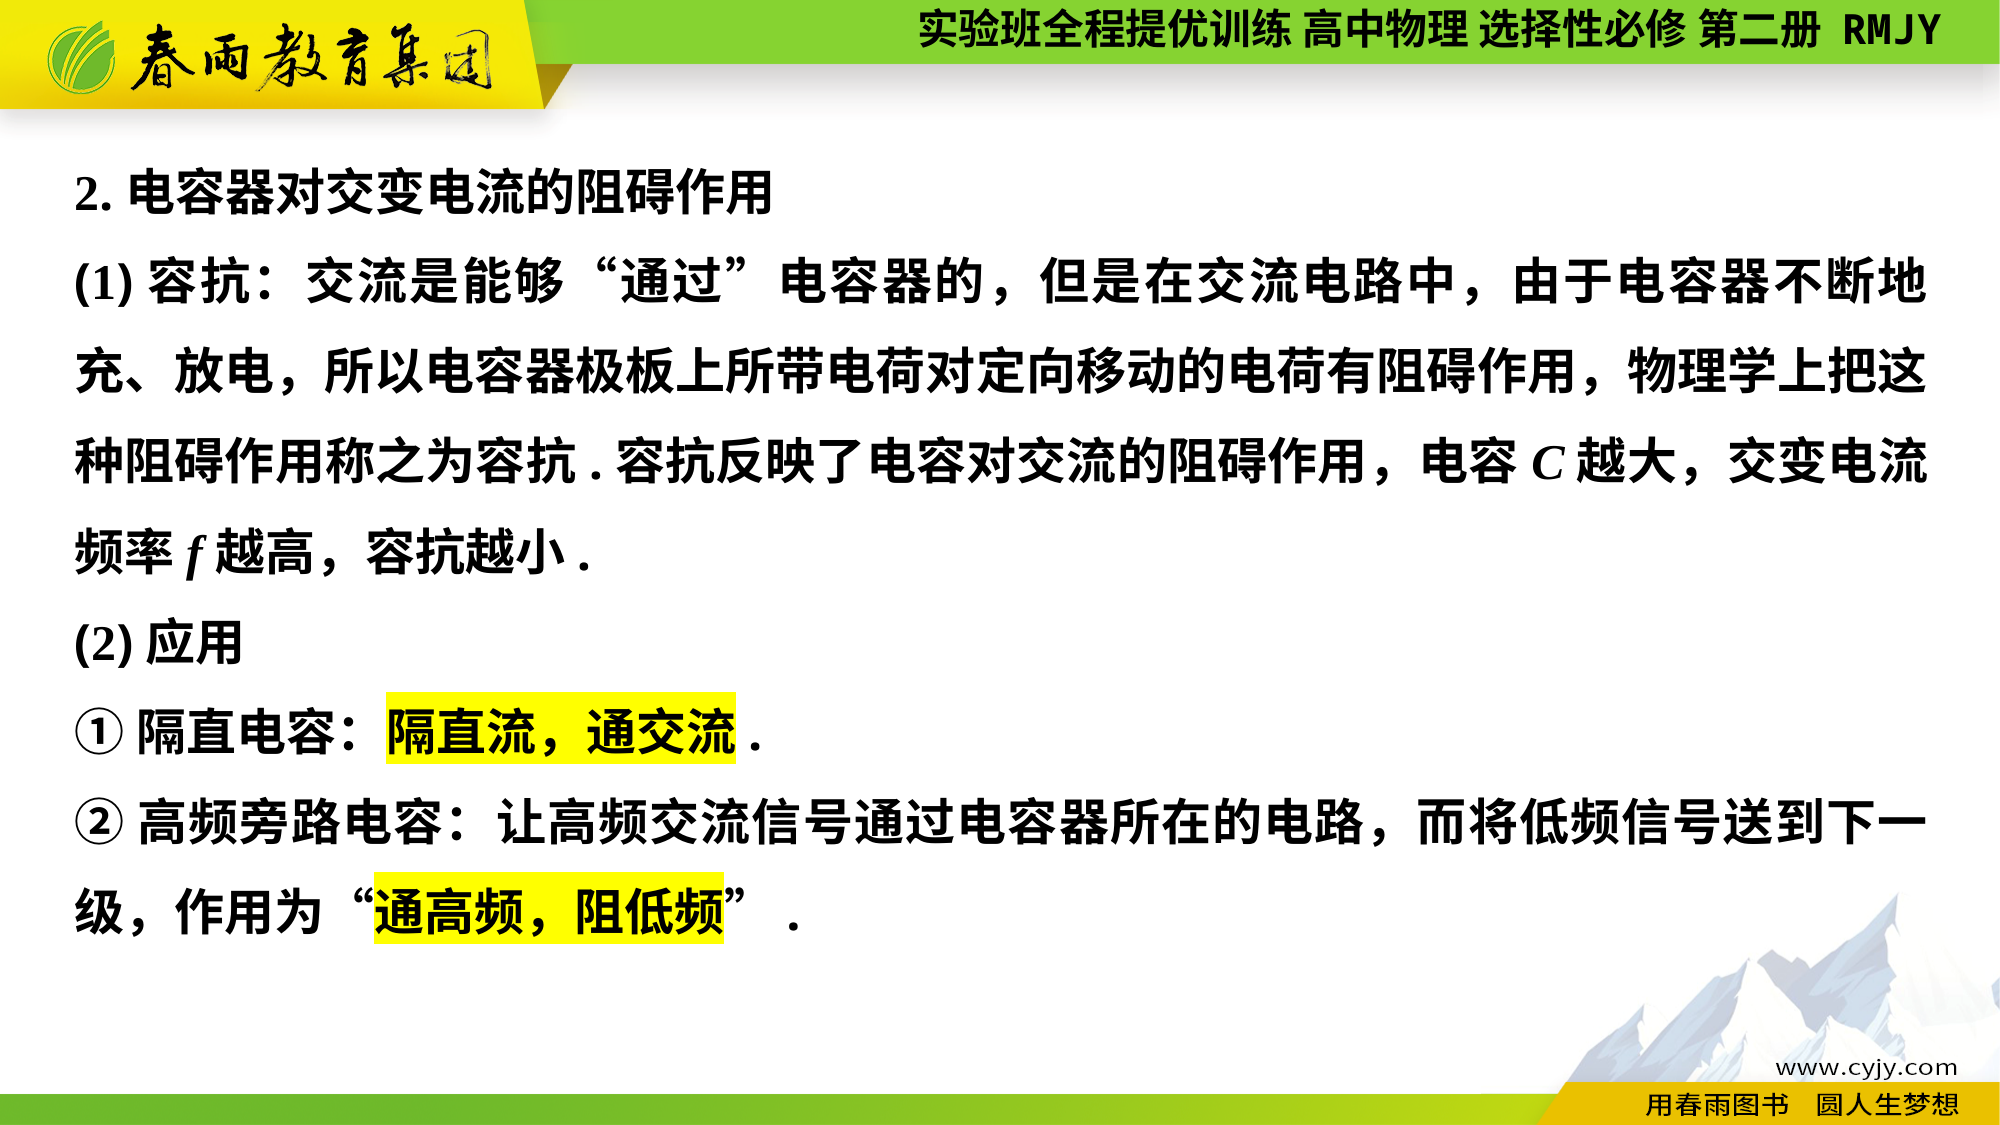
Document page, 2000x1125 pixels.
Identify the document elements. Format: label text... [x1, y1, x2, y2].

list 2.电容器对交变电流的阻碍作用 (1)容抗：交流是能够“通过”电容器的，但是在交流电路中，由于电容器不断地充、放电，所以电容器极板上所带电荷对定向移动的电荷有阻碍作用，物理学上把这种阻碍作用称之为容抗.容抗反映了电容对交流的阻碍作用，电容C越大，交变电流频率f越高，容抗越小. (2)应用 ①隔直电容：隔直流，通交流. ②高频旁路电容：让高频交流信号通过电容器所在的电路，而将低频信号送到下一级，作用为“通高频，阻低频”. [59, 122, 1944, 942]
picture [0, 0, 2000, 1125]
